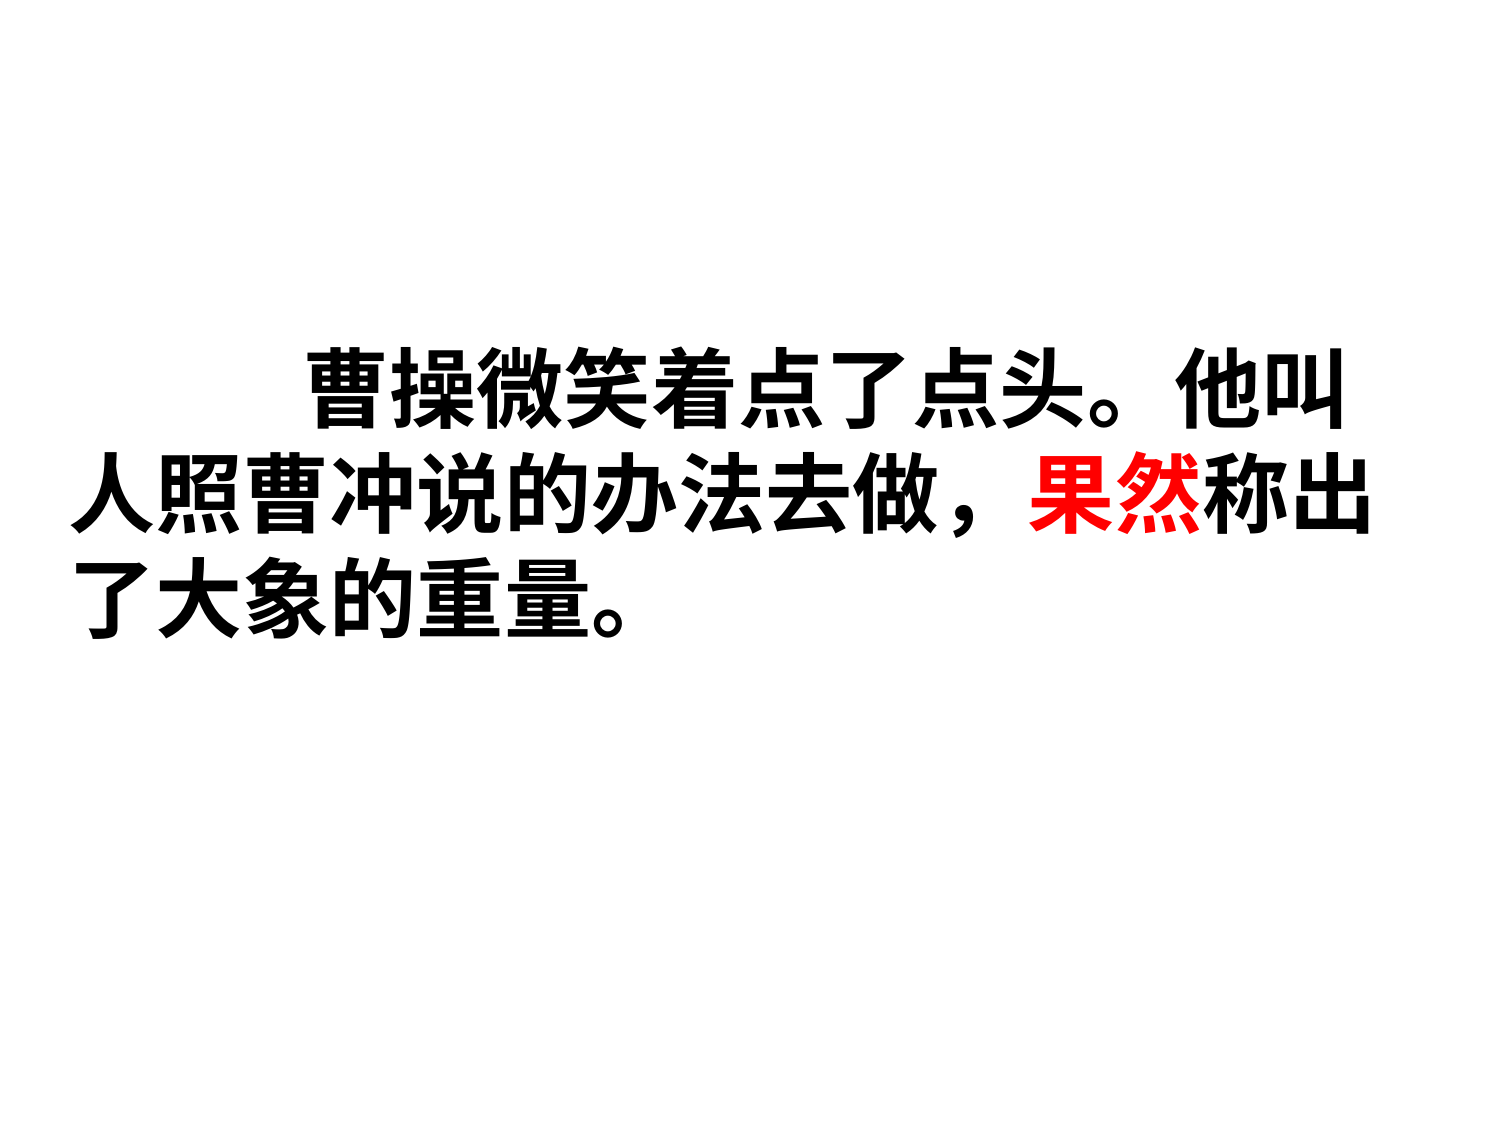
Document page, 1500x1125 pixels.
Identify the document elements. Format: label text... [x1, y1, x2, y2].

title 曹操微笑着点了点头。他叫人照曹冲说的办法去做，果然称出了大象的重量。 [53, 326, 1404, 657]
